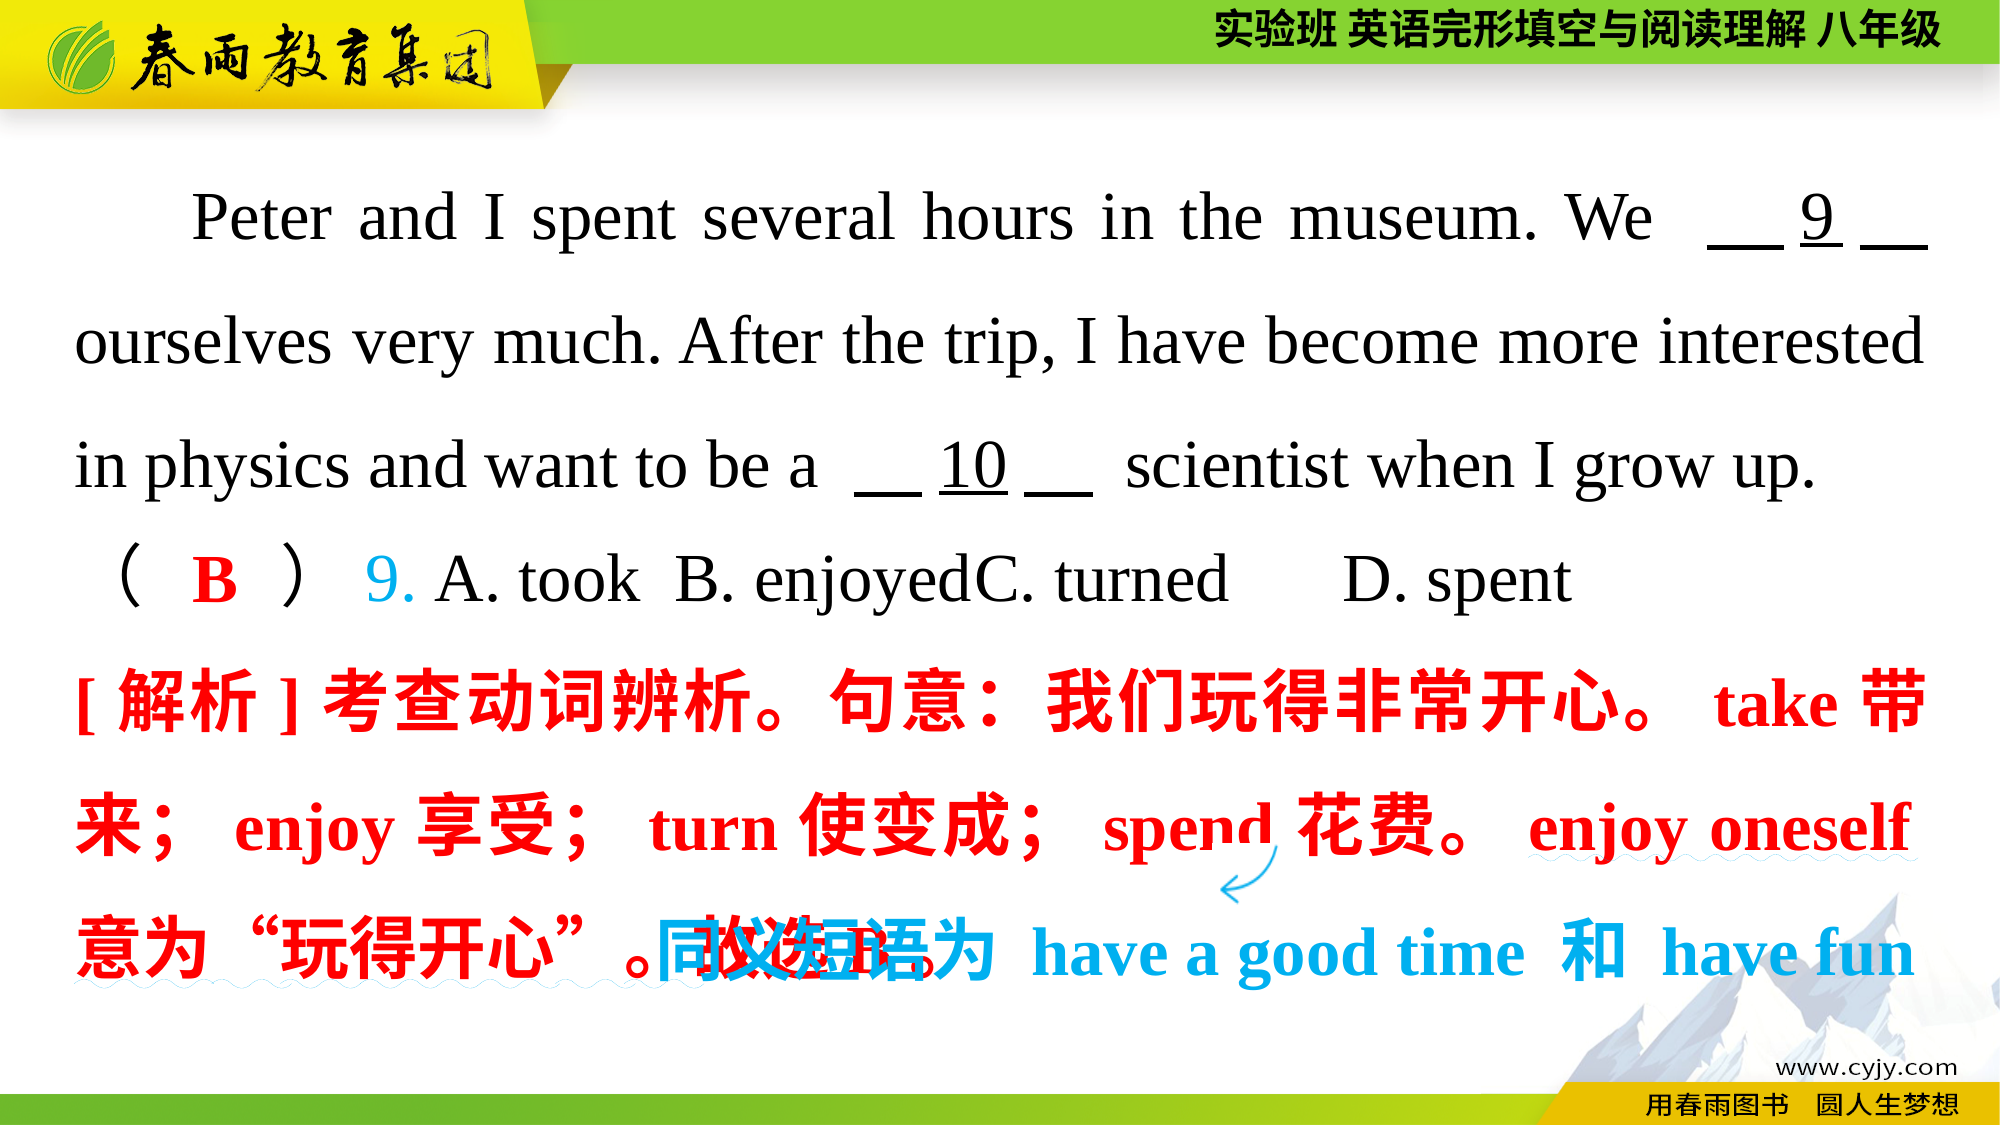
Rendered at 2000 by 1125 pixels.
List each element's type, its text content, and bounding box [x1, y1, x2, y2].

text_box B [178, 485, 254, 609]
text_box 同义短语为 have a good time 和 have fun [640, 857, 1931, 997]
picture [0, 0, 2000, 1125]
text_box [解析]考查动词辨析。句意：我们玩得非常开心。take带来；enjoy享受；turn使变成；spend花费。enjoy oneself意为“玩得开心”。故选B。 [59, 609, 1944, 995]
text_box （ ）9. A. took B. enjoyed C. turned D. spent [59, 484, 1944, 609]
list Peter and I spent several hours in the museum. We 9 ourselves very much. After the trip, I have become more interested in physics and want to be a 10 scientist when I grow up. [59, 122, 1944, 484]
